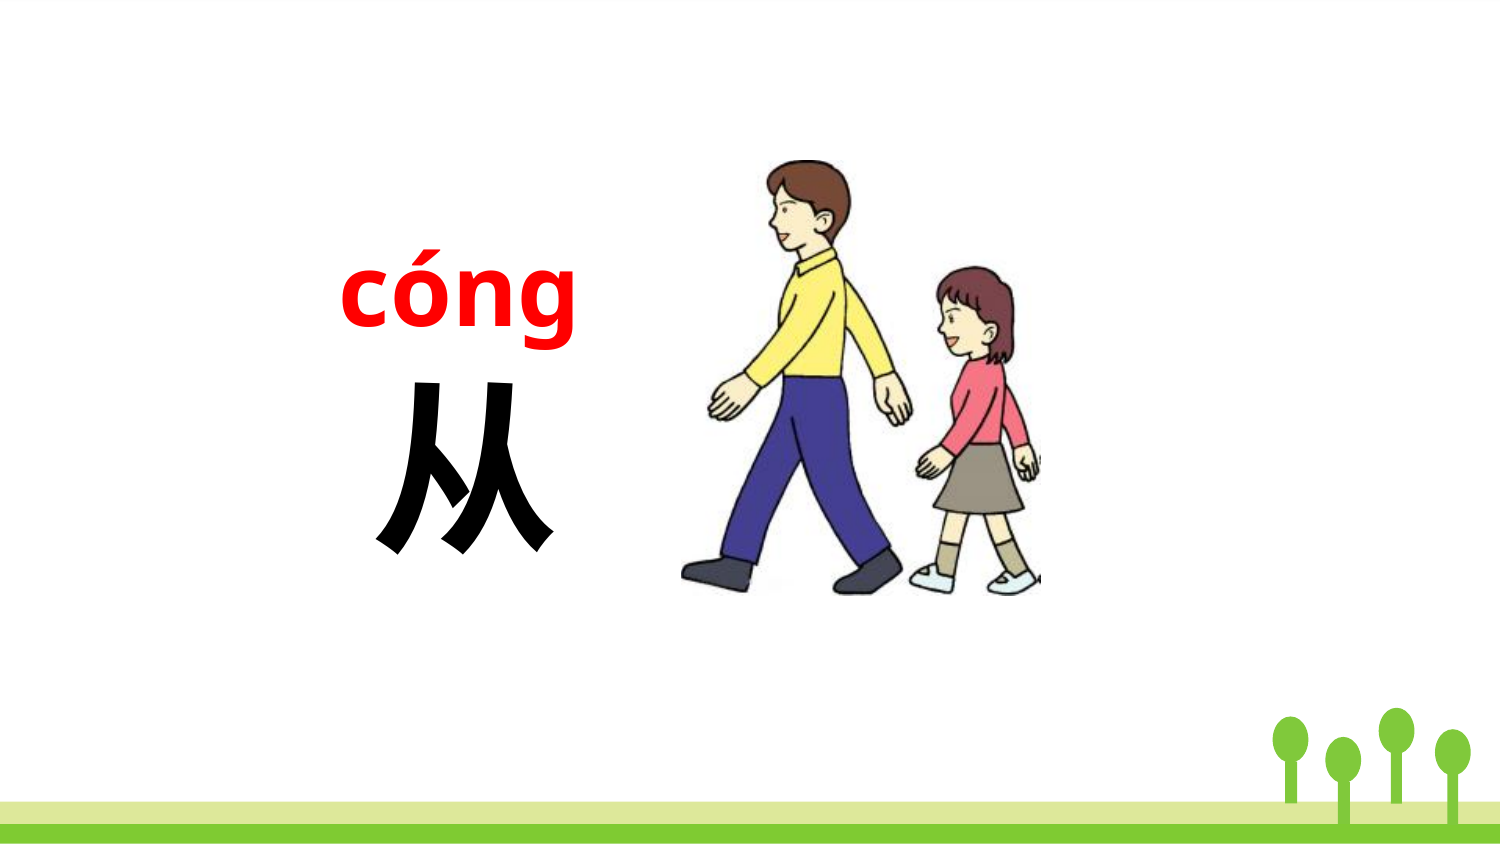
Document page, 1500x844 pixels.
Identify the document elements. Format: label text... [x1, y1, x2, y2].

text_box cónɡ [327, 221, 610, 353]
picture [0, 0, 1500, 707]
text_box 从 [360, 346, 535, 583]
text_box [0, 707, 1500, 844]
